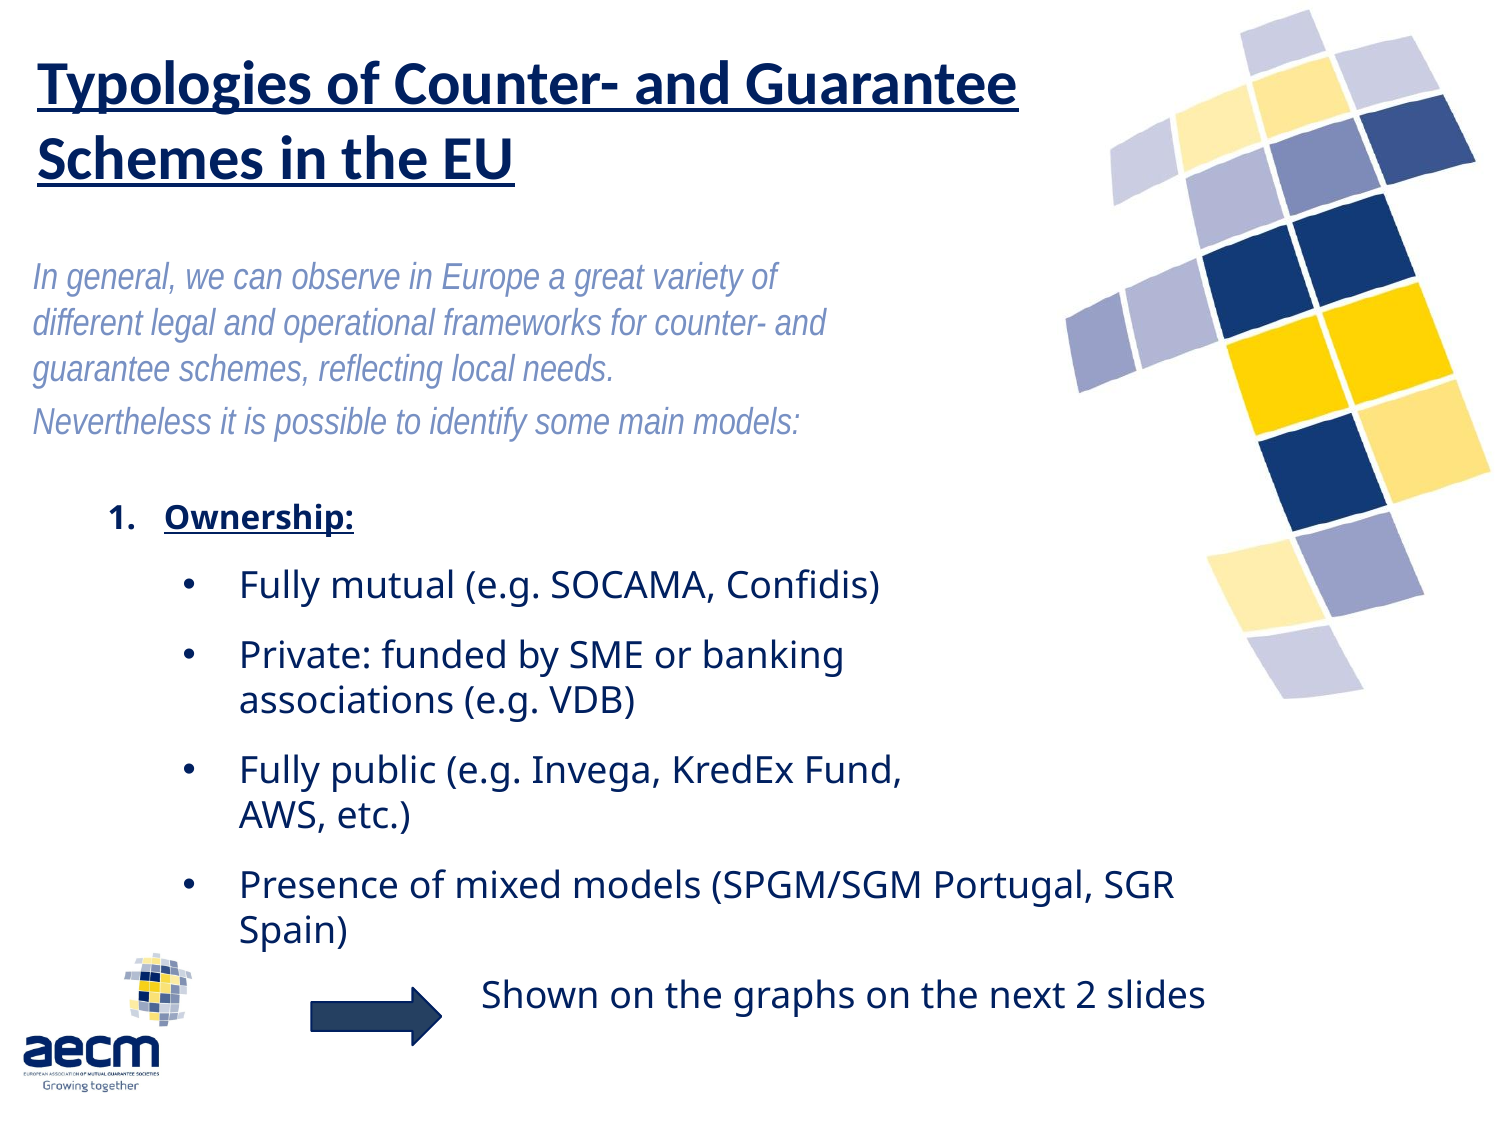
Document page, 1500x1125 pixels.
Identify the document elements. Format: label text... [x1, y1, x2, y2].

picture [17, 950, 200, 1093]
text_box [135, 231, 1289, 951]
subtitle In general, we can observe in Europe a great variety of different legal and operational frameworks for counter- and guarantee schemes, reflecting local needs. Nevertheless it is possible to identify some main models: Ownership: Fully mutual (e.g. SOCAMA, Confidis) Private: funded by SME or banking associations (e.g. VDB) Fully public (e.g. Invega, KredEx Fund, AWS, etc.) Presence of mixed models (SPGM/SGM Portugal, SGR Spain) [17, 243, 135, 869]
picture [1056, 0, 1499, 709]
text_box [309, 985, 444, 1048]
title Typologies of Counter- and Guarantee Schemes in the EU [22, 37, 1051, 197]
text_box Shown on the graphs on the next 2 slides [466, 964, 1282, 1024]
